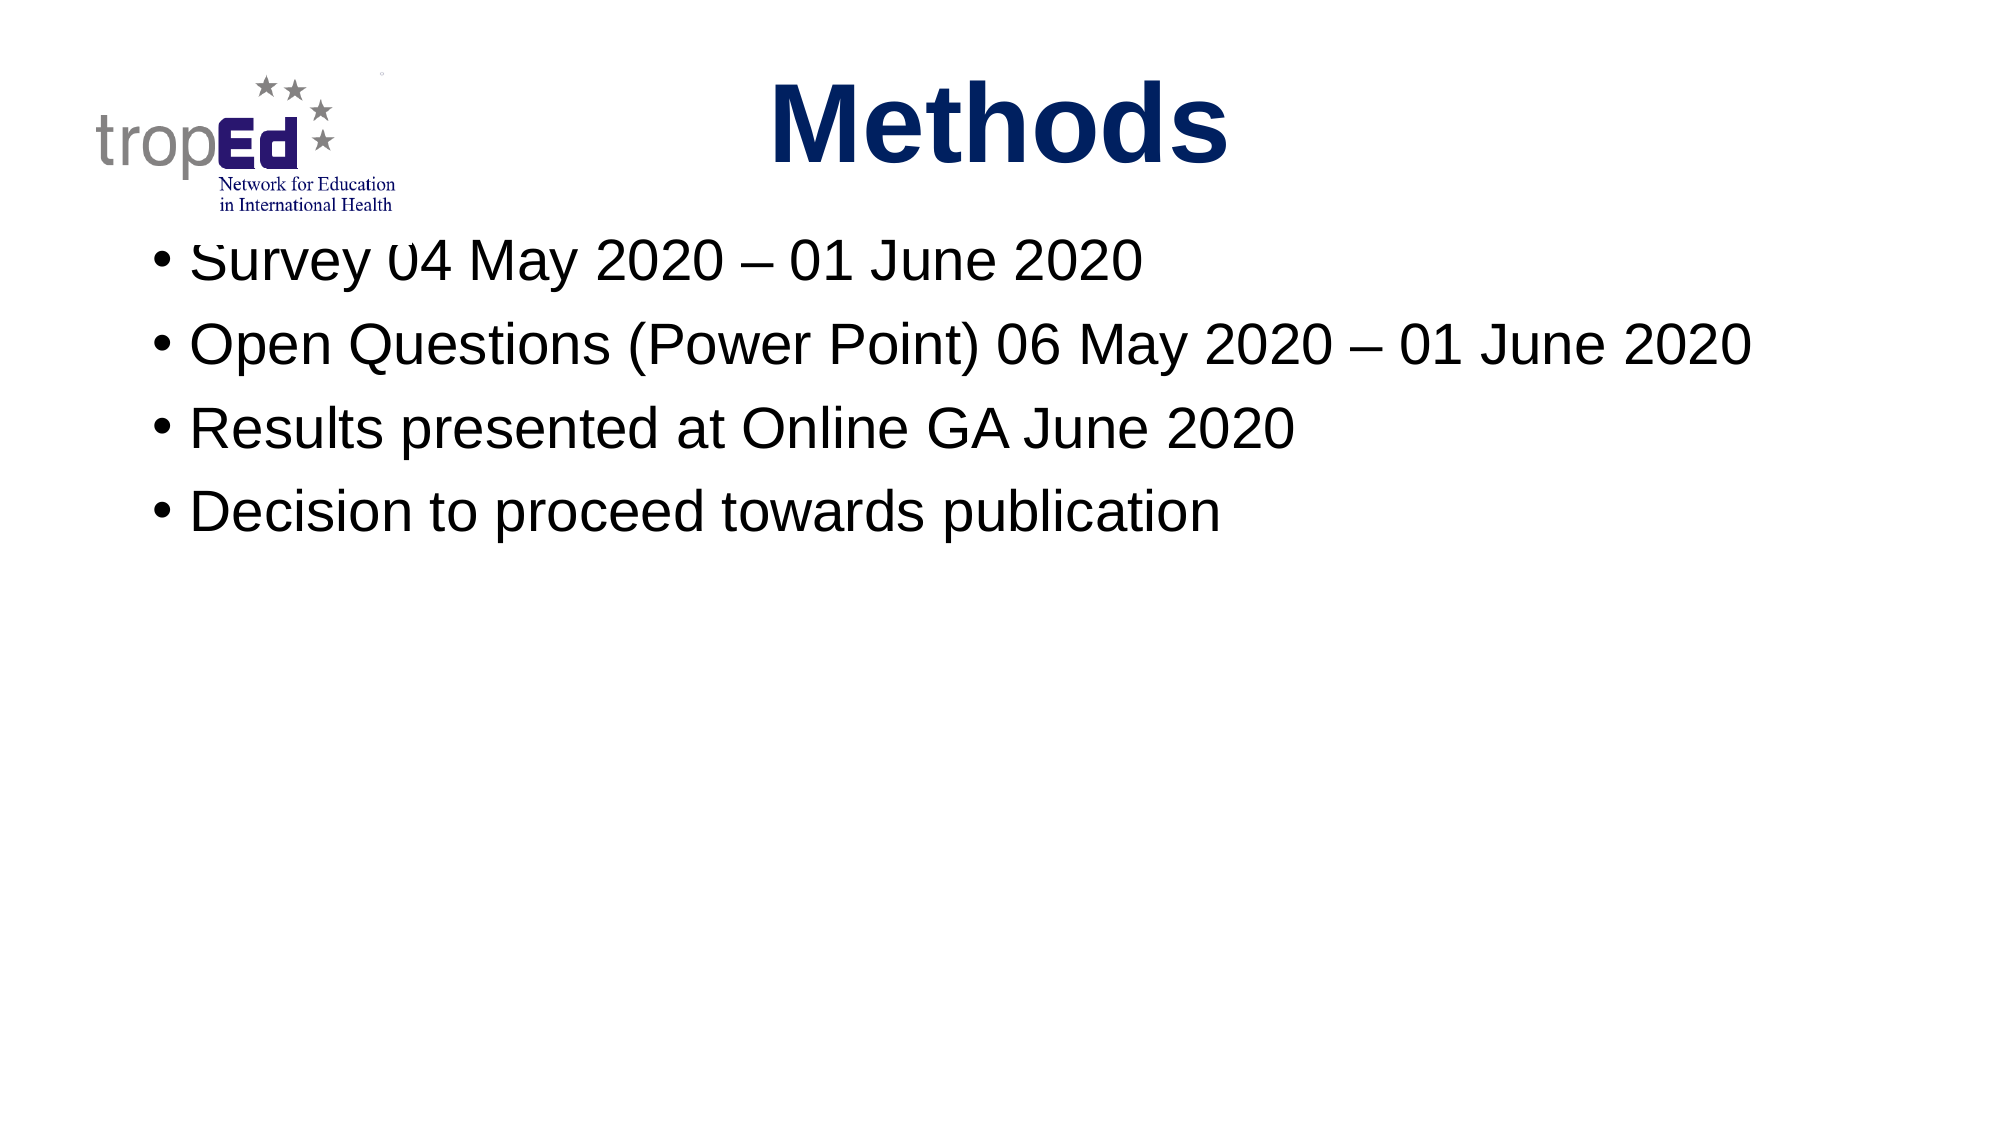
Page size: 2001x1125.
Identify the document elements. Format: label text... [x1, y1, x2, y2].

picture [73, 59, 412, 246]
list Survey 04 May 2020 – 01 June 2020 Open Questions (Power Point) 06 May 2020 – 01 June 2020 Results presented at Online GA June 2020 Decision to proceed towards publication [137, 222, 1863, 1041]
title Methods [412, 59, 1863, 193]
